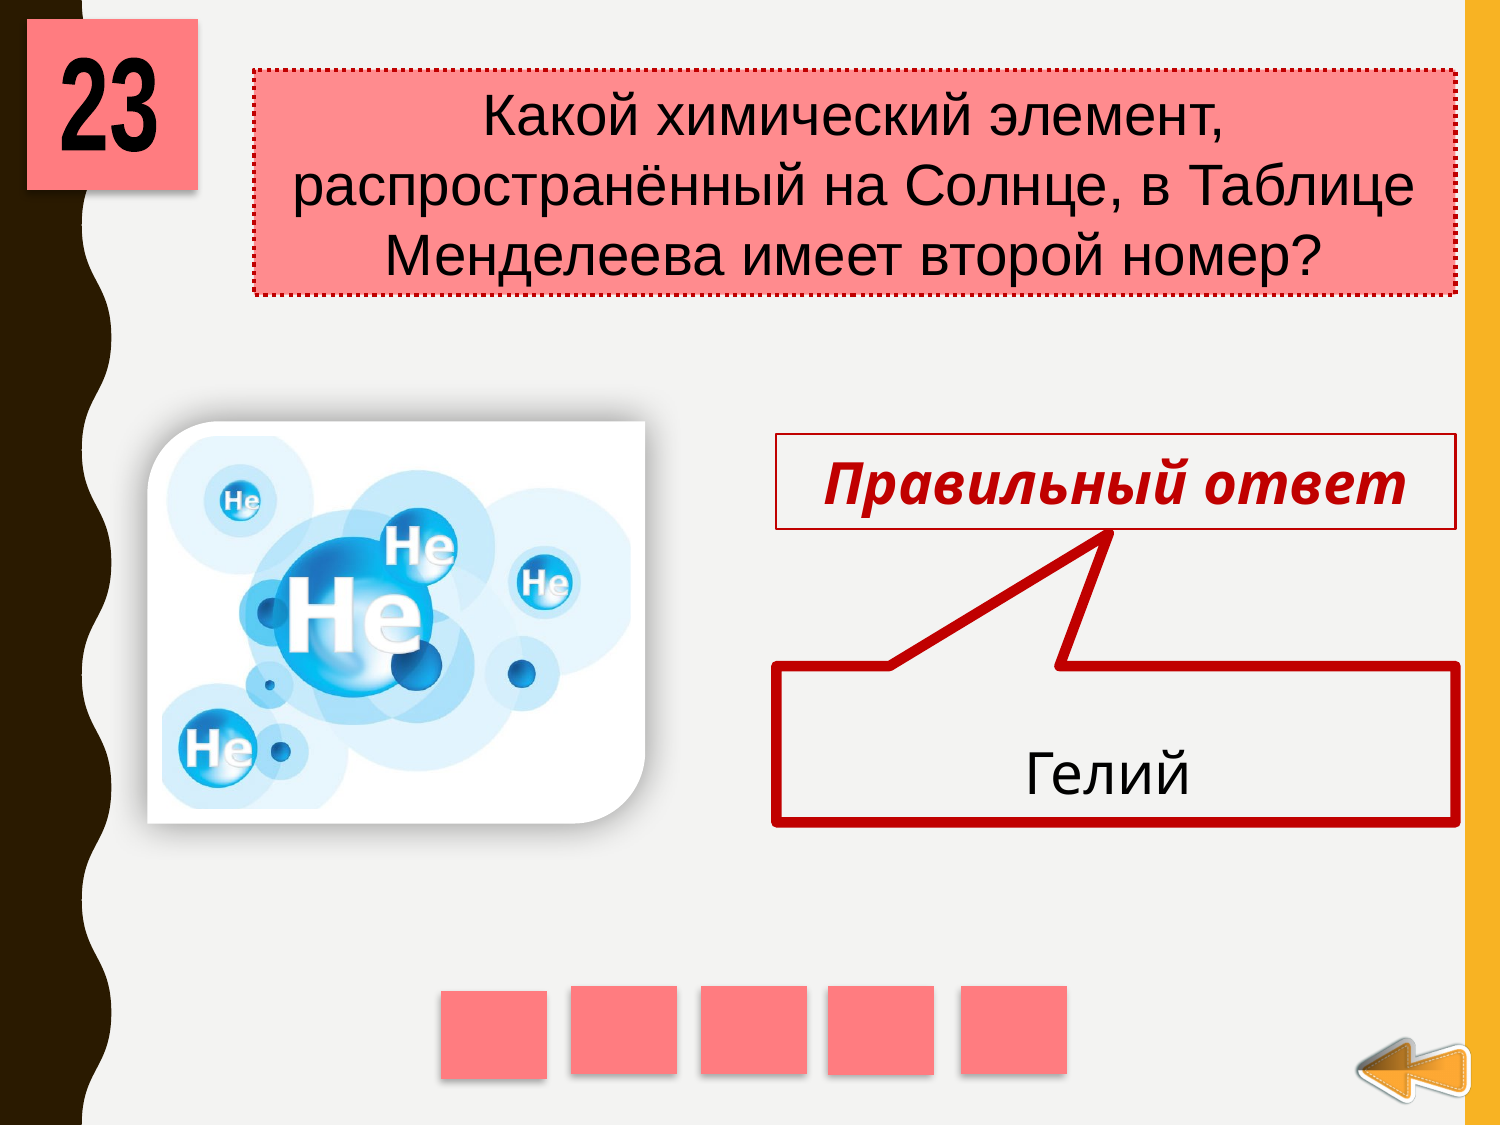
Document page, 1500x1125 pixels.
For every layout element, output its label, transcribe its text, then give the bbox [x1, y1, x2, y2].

text_box Правильный ответ [775, 433, 1457, 530]
text_box [26, 19, 198, 191]
text_box [570, 986, 678, 1075]
picture [1352, 1036, 1472, 1106]
text_box [828, 986, 935, 1075]
text_box [700, 986, 808, 1075]
text_box Какой химический элемент, распространённый на Солнце, в Таблице Менделеева имеет второй номер? [253, 69, 1456, 295]
picture [154, 428, 638, 817]
text_box [440, 990, 548, 1080]
text_box [960, 986, 1068, 1075]
text_box Гелий [775, 532, 1457, 824]
